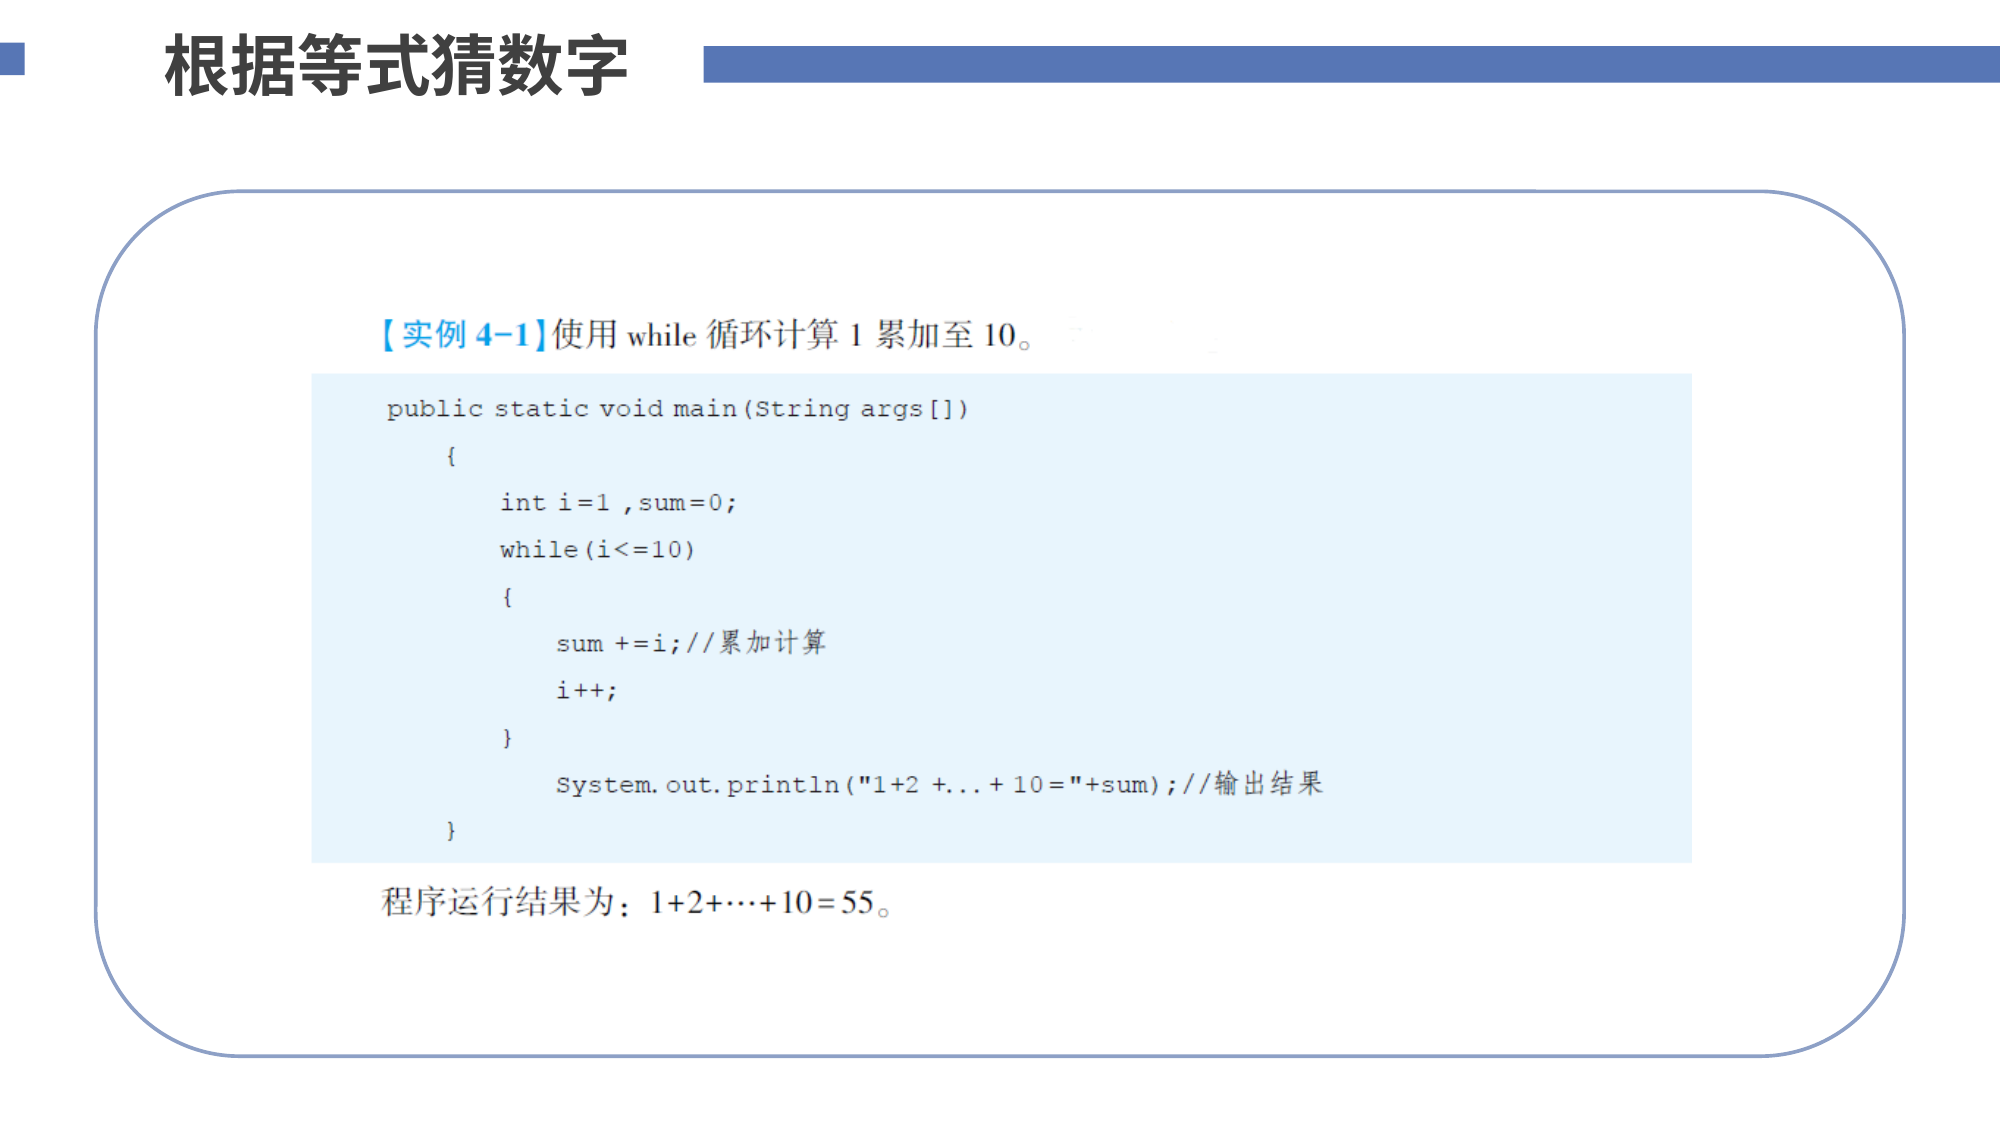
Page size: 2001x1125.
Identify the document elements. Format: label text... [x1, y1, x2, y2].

text_box [0, 41, 26, 76]
text_box [94, 190, 1906, 1058]
text_box [702, 45, 2000, 84]
picture [281, 293, 1692, 919]
text_box 根据等式猜数字 [163, 23, 632, 104]
